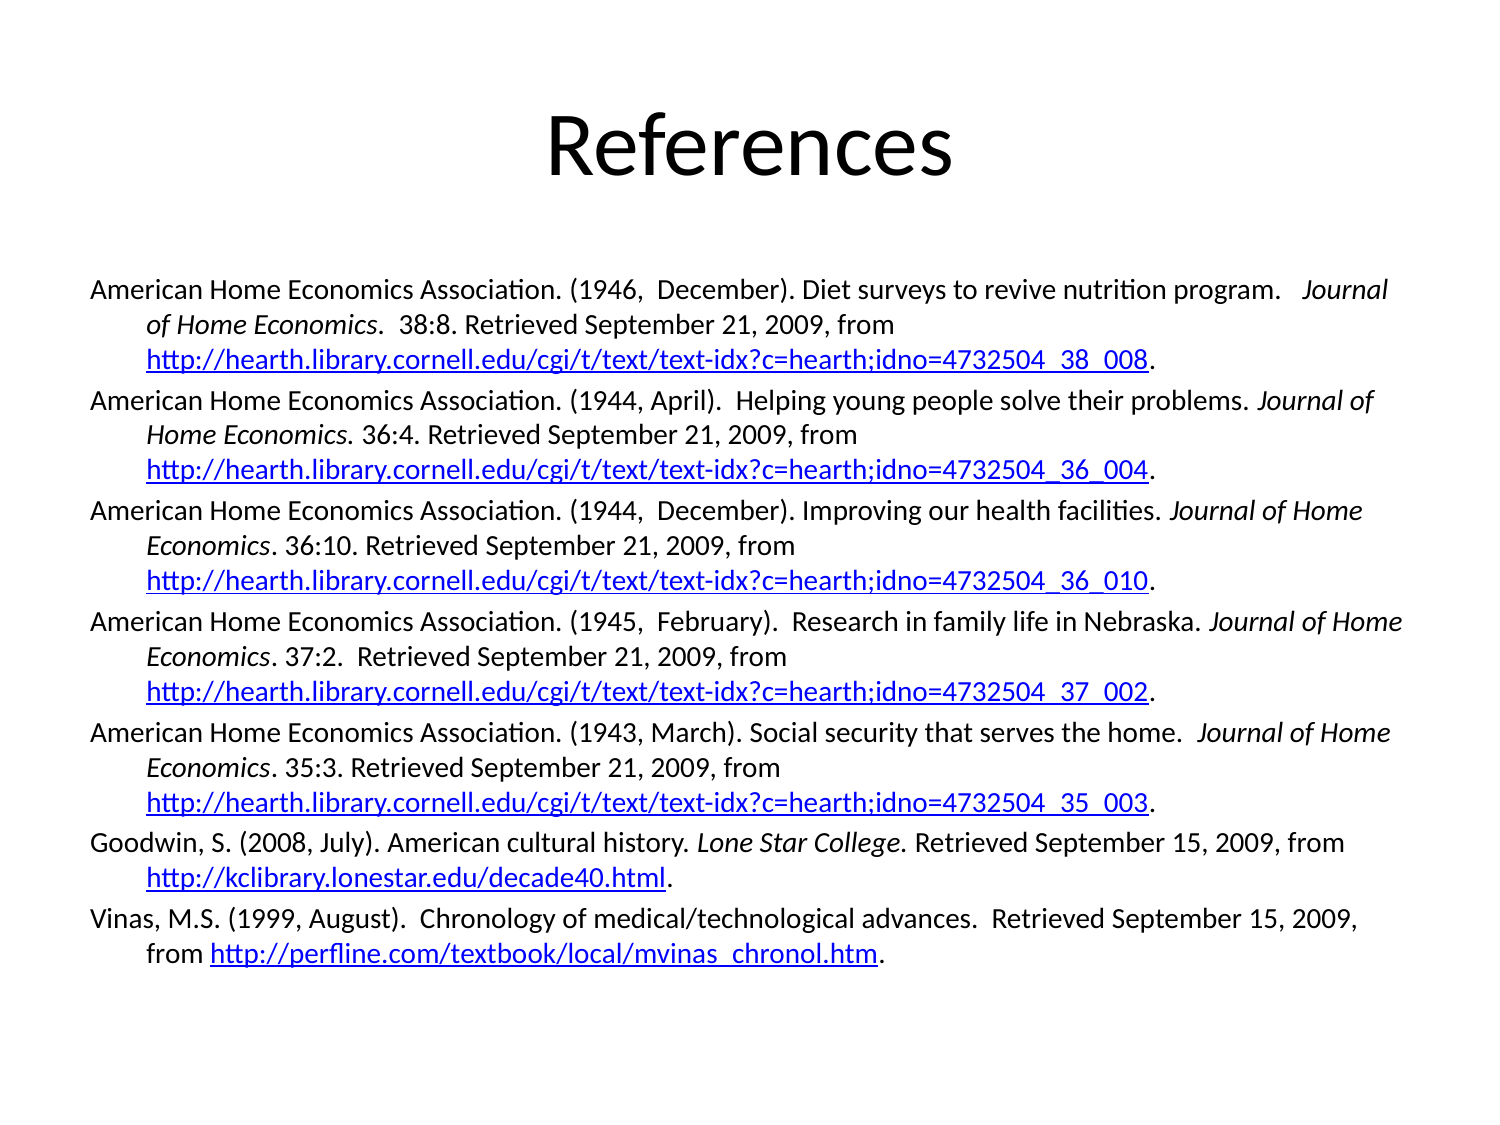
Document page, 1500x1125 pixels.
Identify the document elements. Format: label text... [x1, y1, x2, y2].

list American Home Economics Association. (1946, December). Diet surveys to revive nutrition program. Journal of Home Economics. 38:8. Retrieved September 21, 2009, from http://hearth.library.cornell.edu/cgi/t/text/text-idx?c=hearth;idno=4732504_38_008. American Home Economics Association. (1944, April). Helping young people solve their problems. Journal of Home Economics. 36:4. Retrieved September 21, 2009, from http://hearth.library.cornell.edu/cgi/t/text/text-idx?c=hearth;idno=4732504_36_004. American Home Economics Association. (1944, December). Improving our health facilities. Journal of Home Economics. 36:10. Retrieved September 21, 2009, from http://hearth.library.cornell.edu/cgi/t/text/text-idx?c=hearth;idno=4732504_36_010. American Home Economics Association. (1945, February). Research in family life in Nebraska. Journal of Home Economics. 37:2. Retrieved September 21, 2009, from http://hearth.library.cornell.edu/cgi/t/text/text-idx?c=hearth;idno=4732504_37_002. American Home Economics Association. (1943, March). Social security that serves the home. Journal of Home Economics. 35:3. Retrieved September 21, 2009, from http://hearth.library.cornell.edu/cgi/t/text/text-idx?c=hearth;idno=4732504_35_003. Goodwin, S. (2008, July). American cultural history. Lone Star College. Retrieved September 15, 2009, from http://kclibrary.lonestar.edu/decade40.html. Vinas, M.S. (1999, August). Chronology of medical/technological advances. Retrieved September 15, 2009, from http://perfline.com/textbook/local/mvinas_chronol.htm. [75, 262, 1425, 1005]
title References [75, 45, 1425, 233]
